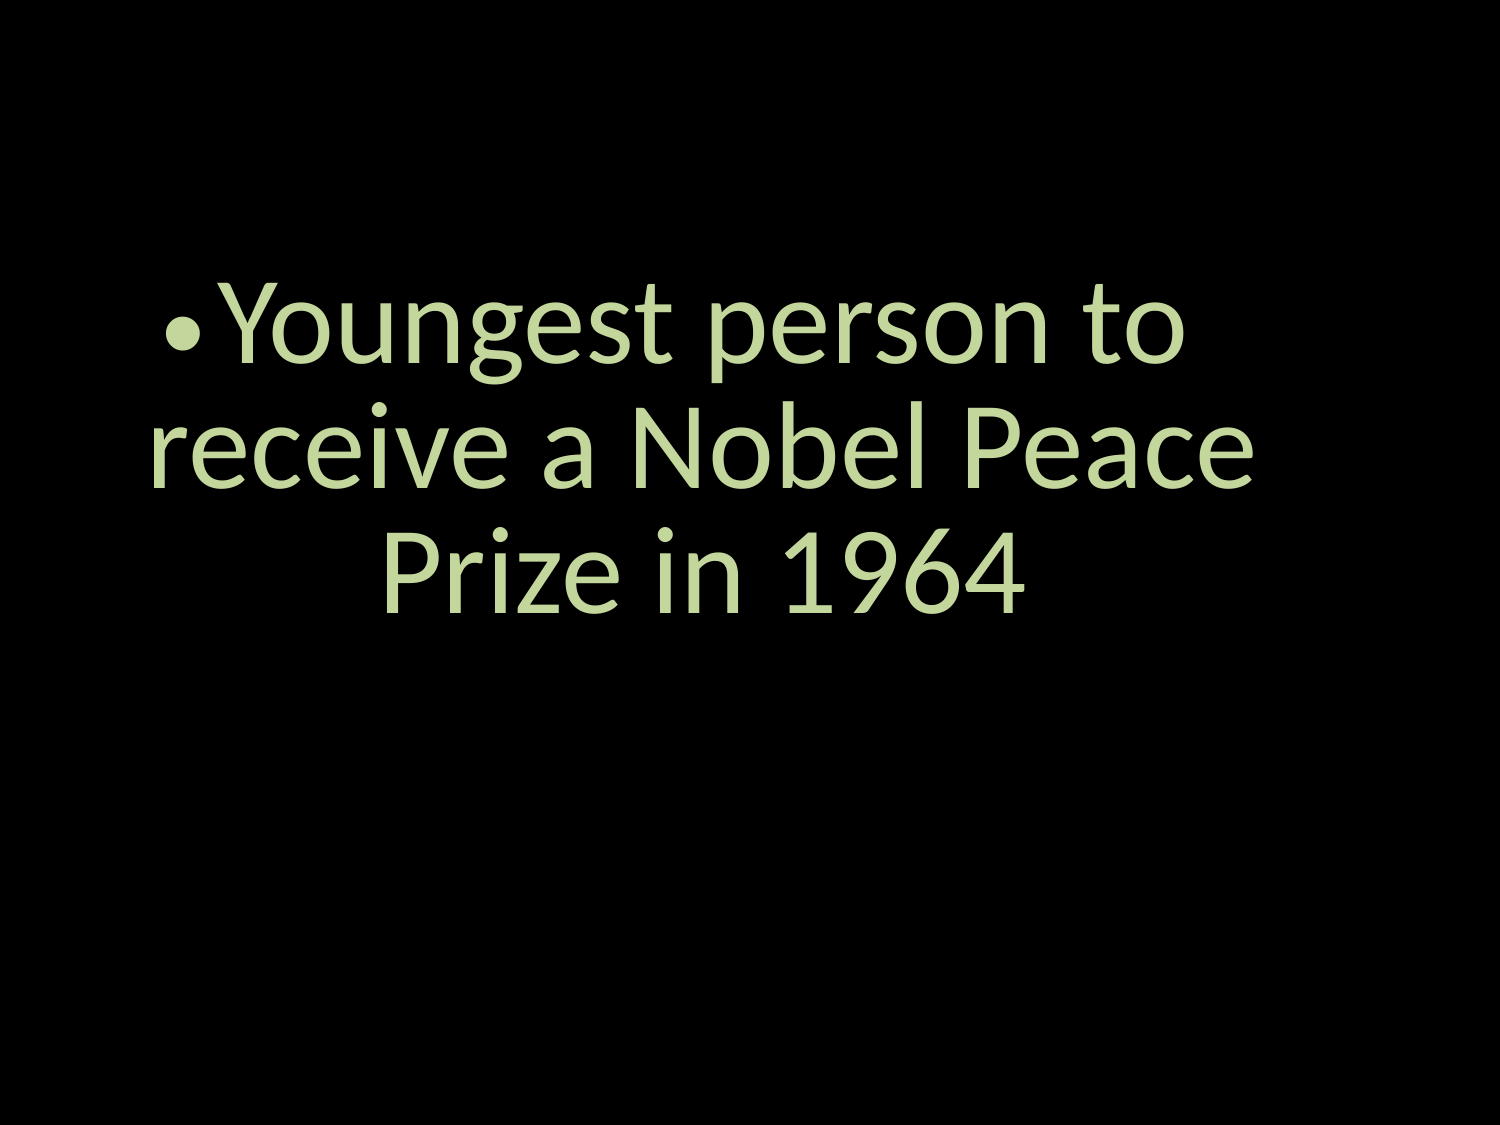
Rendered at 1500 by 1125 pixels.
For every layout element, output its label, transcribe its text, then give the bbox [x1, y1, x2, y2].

list Youngest person to receive a Nobel Peace Prize in 1964 [0, 262, 1350, 1005]
